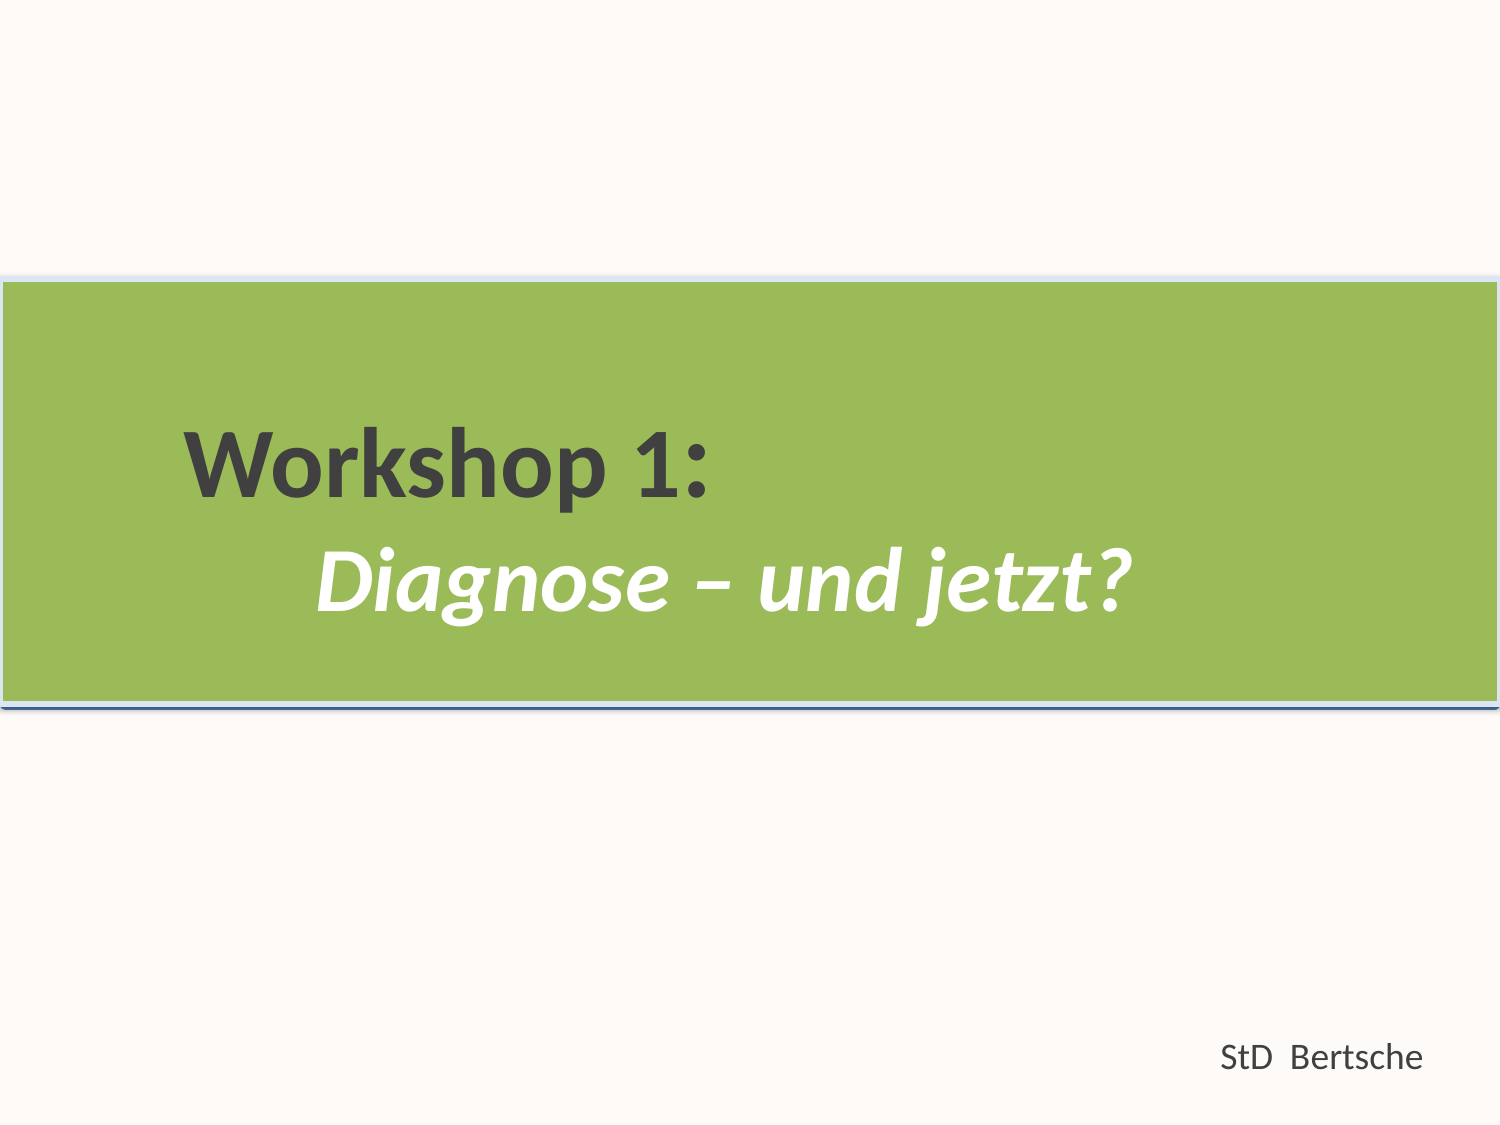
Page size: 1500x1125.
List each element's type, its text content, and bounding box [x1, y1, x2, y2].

text_box Workshop 1: Diagnose – und jetzt? [0, 276, 1500, 707]
text_box StD Bertsche [1205, 1024, 1439, 1085]
